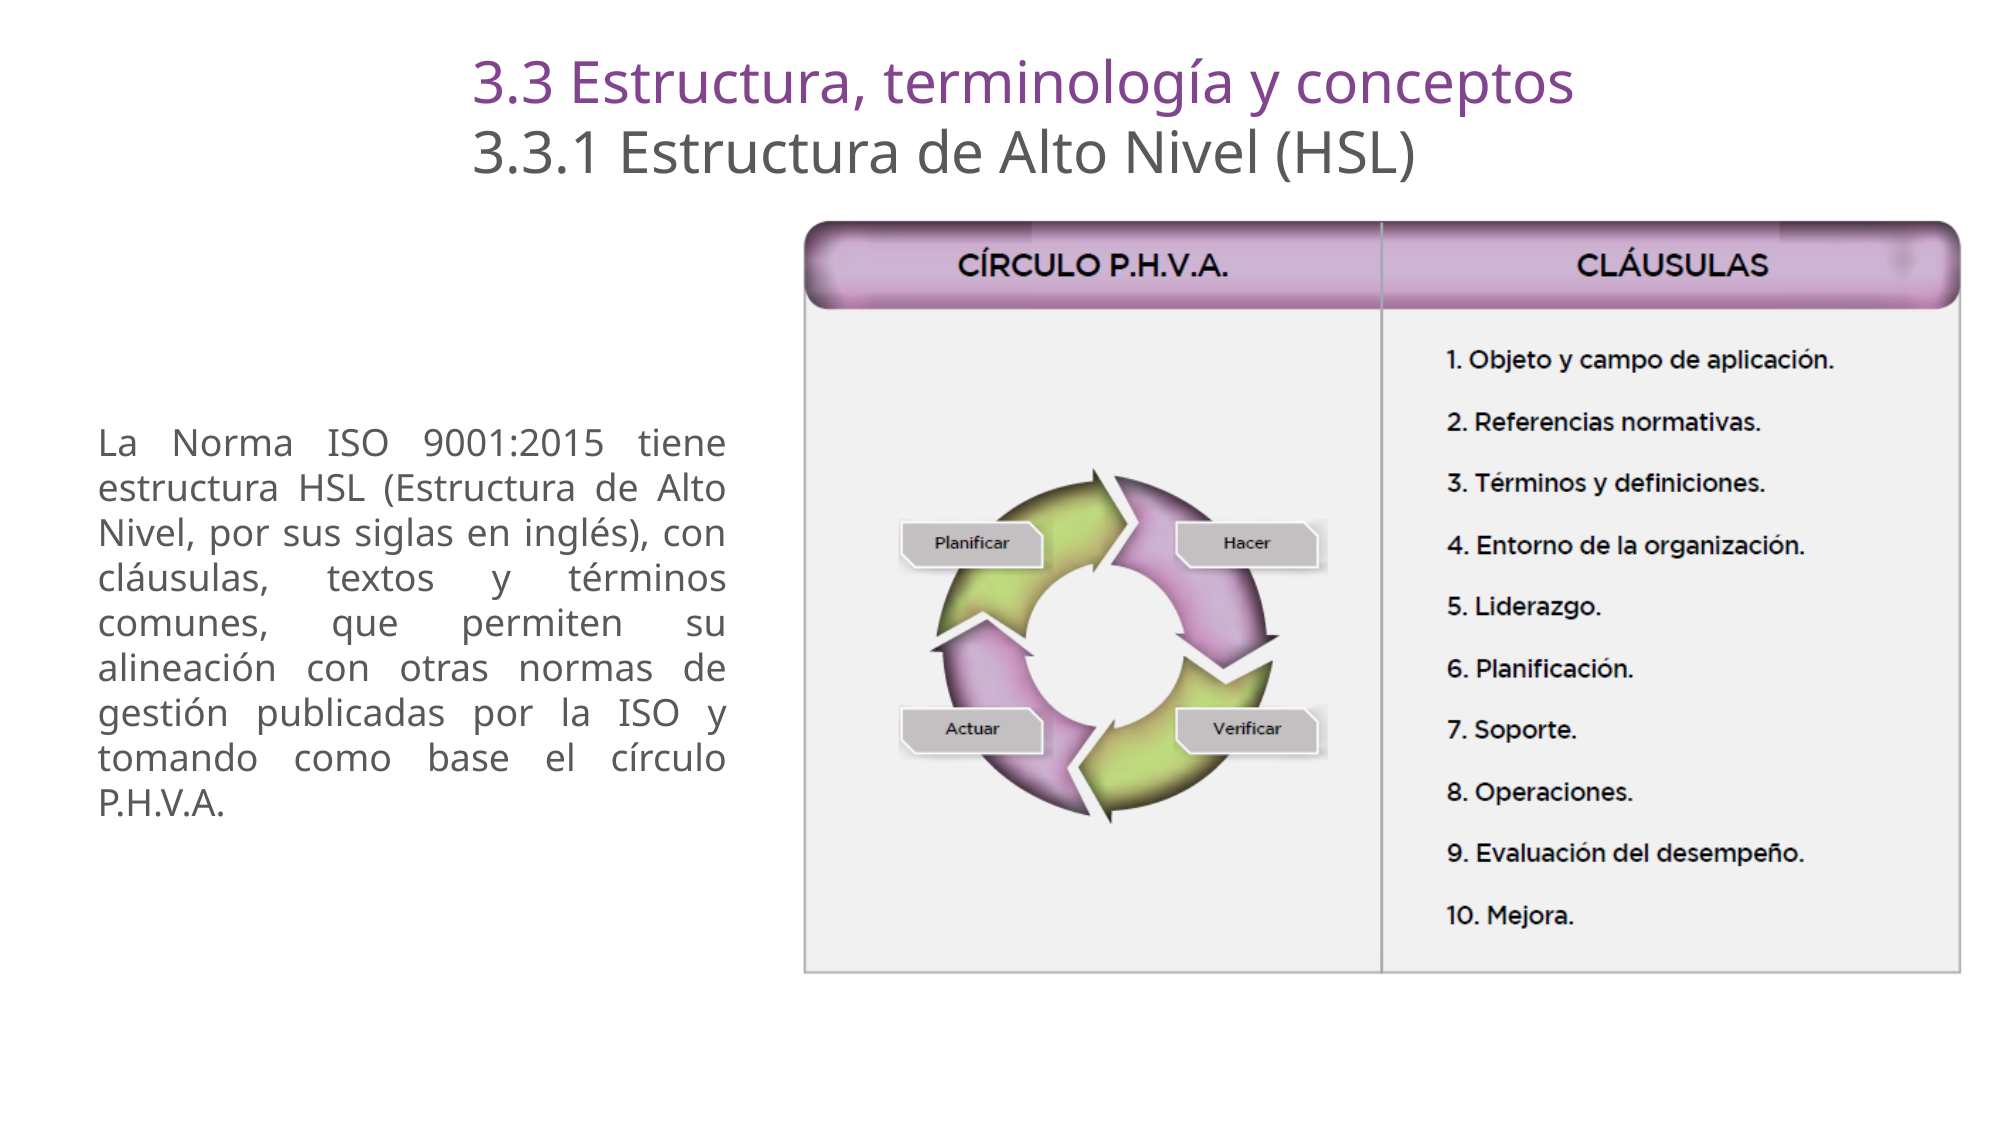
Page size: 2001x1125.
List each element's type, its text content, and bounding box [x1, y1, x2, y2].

picture [794, 217, 1974, 984]
text_box 3.3 Estructura, terminología y conceptos 3.3.1 Estructura de Alto Nivel (HSL) [457, 37, 1611, 193]
text_box La Norma ISO 9001:2015 tiene estructura HSL (Estructura de Alto Nivel, por sus siglas en inglés), con cláusulas, textos y términos comunes, que permiten su alineación con otras normas de gestión publicadas por la ISO y tomando como base el círculo P.H.V.A. [82, 411, 743, 832]
